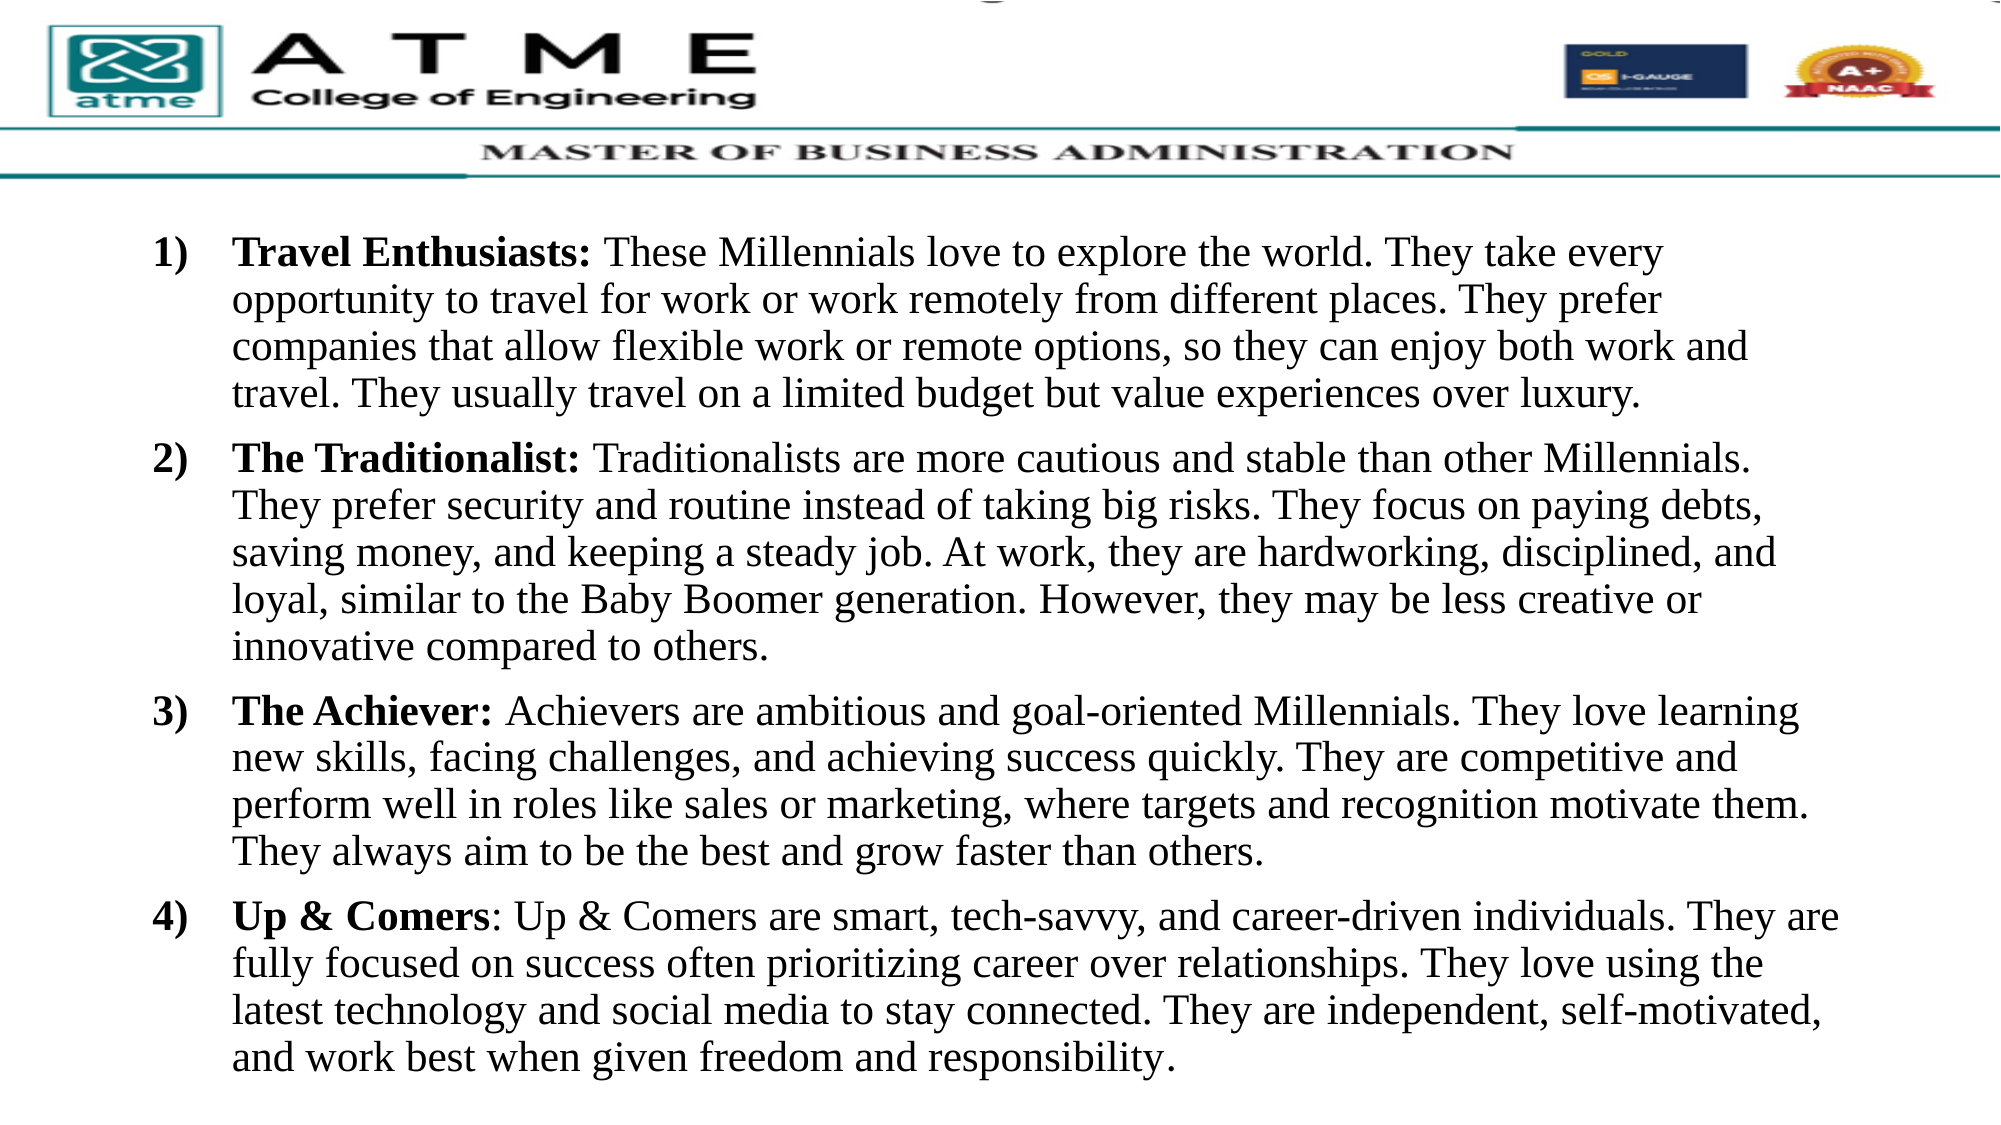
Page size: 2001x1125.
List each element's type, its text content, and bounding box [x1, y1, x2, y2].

list Travel Enthusiasts: These Millennials love to explore the world. They take every opportunity to travel for work or work remotely from different places. They prefer companies that allow flexible work or remote options, so they can enjoy both work and travel. They usually travel on a limited budget but value experiences over luxury. The Traditionalist: Traditionalists are more cautious and stable than other Millennials. They prefer security and routine instead of taking big risks. They focus on paying debts, saving money, and keeping a steady job. At work, they are hardworking, disciplined, and loyal, similar to the Baby Boomer generation. However, they may be less creative or innovative compared to others. The Achiever: Achievers are ambitious and goal-oriented Millennials. They love learning new skills, facing challenges, and achieving success quickly. They are competitive and perform well in roles like sales or marketing, where targets and recognition motivate them. They always aim to be the best and grow faster than others. Up & Comers: Up & Comers are smart, tech-savvy, and career-driven individuals. They are fully focused on success often prioritizing career over relationships. They love using the latest technology and social media to stay connected. They are independent, self-motivated, and work best when given freedom and responsibility. [137, 221, 1863, 1099]
picture [0, 1, 2000, 180]
